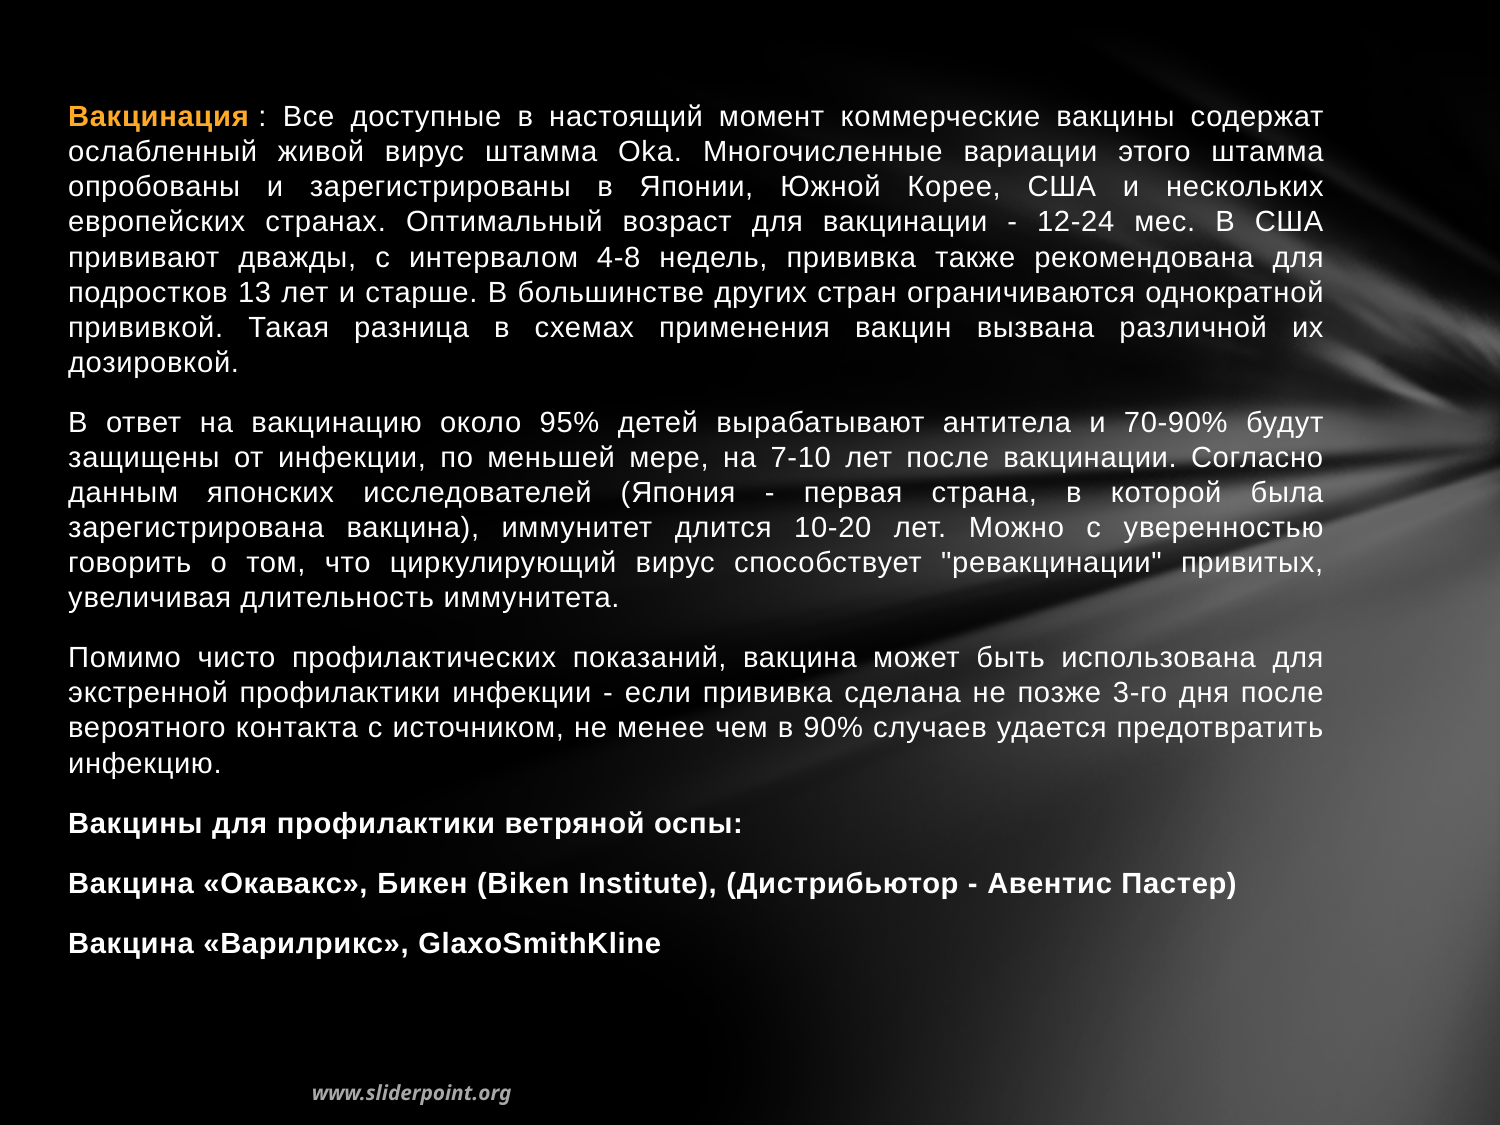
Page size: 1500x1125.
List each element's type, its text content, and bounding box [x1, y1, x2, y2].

list Вакцинация : Все доступные в настоящий момент коммерческие вакцины содержат ослабленный живой вирус штамма Oka. Многочисленные вариации этого штамма опробованы и зарегистрированы в Японии, Южной Корее, США и нескольких европейских странах. Оптимальный возраст для вакцинации - 12-24 мес. В США прививают дважды, с интервалом 4-8 недель, прививка также рекомендована для подростков 13 лет и старше. В большинстве других стран ограничиваются однократной прививкой. Такая разница в схемах применения вакцин вызвана различной их дозировкой. В ответ на вакцинацию около 95% детей вырабатывают антитела и 70-90% будут защищены от инфекции, по меньшей мере, на 7-10 лет после вакцинации. Согласно данным японских исследователей (Япония - первая страна, в которой была зарегистрирована вакцина), иммунитет длится 10-20 лет. Можно с уверенностью говорить о том, что циркулирующий вирус способствует "ревакцинации" привитых, увеличивая длительность иммунитета. Помимо чисто профилактических показаний, вакцина может быть использована для экстренной профилактики инфекции - если прививка сделана не позже 3-го дня после вероятного контакта с источником, не менее чем в 90% случаев удается предотвратить инфекцию. Вакцины для профилактики ветряной оспы: Вакцина «Окавакс», Бикен (Biken Institute), (Дистрибьютор - Авентис Пастер) Вакцина «Варилрикс», GlaxoSmithKline [53, 90, 1341, 1083]
footer www.sliderpoint.org [296, 1073, 968, 1115]
